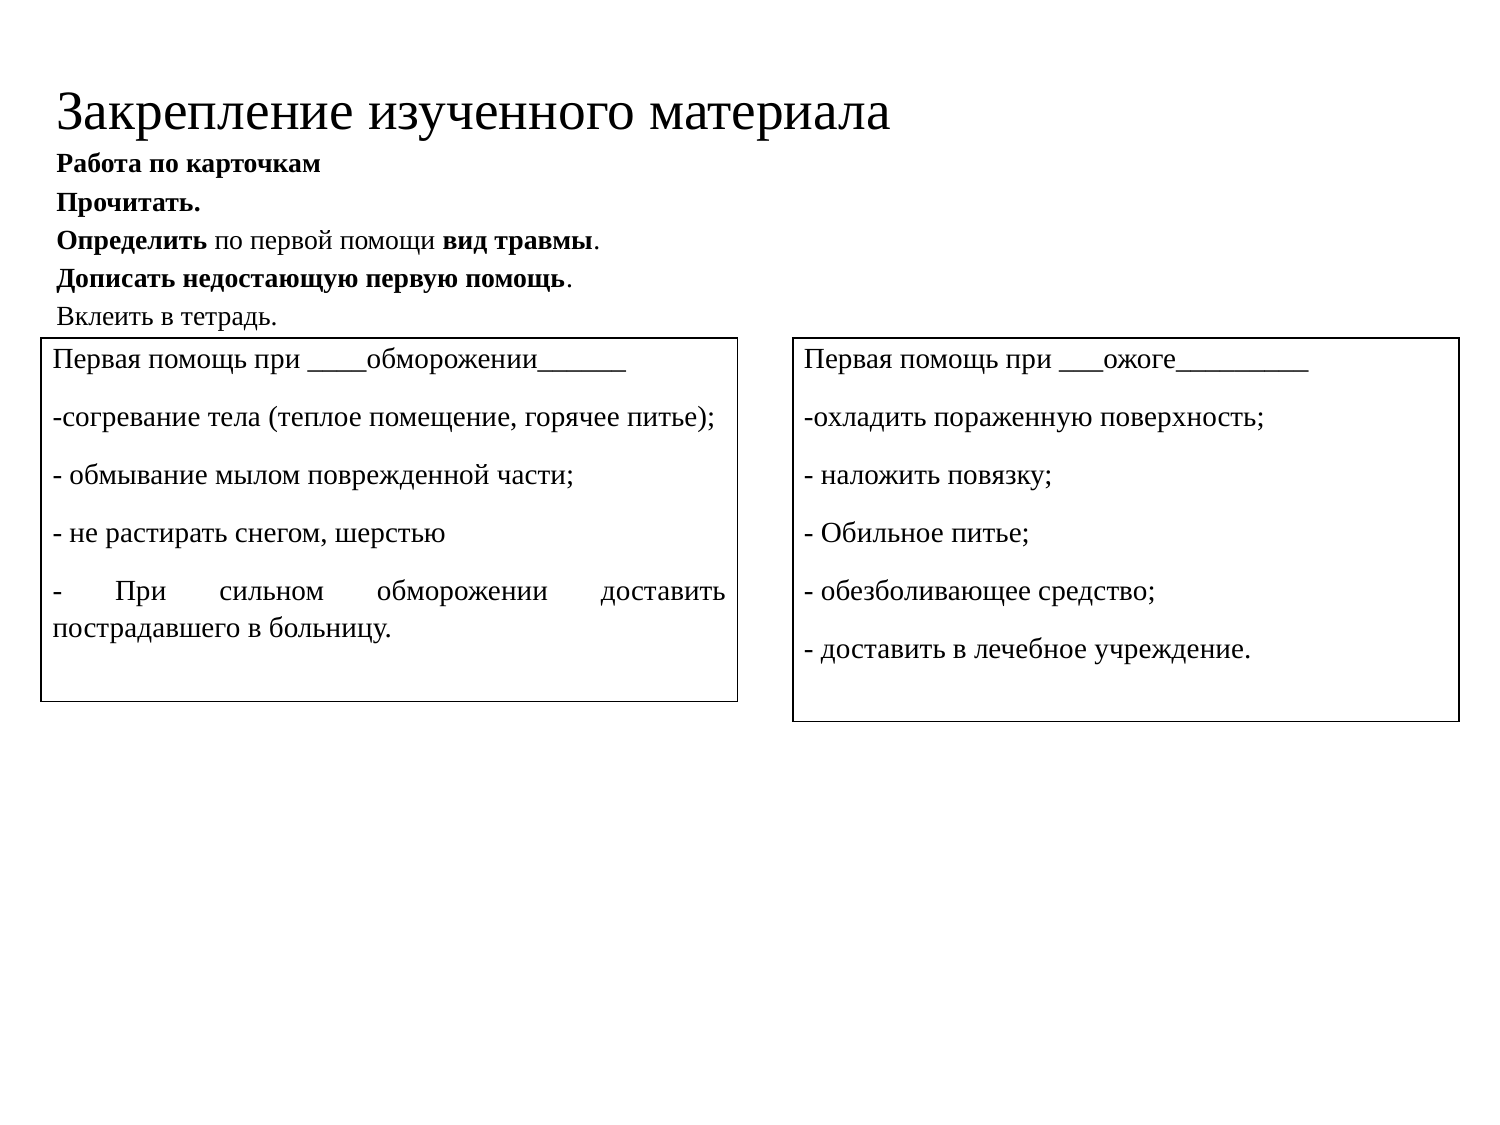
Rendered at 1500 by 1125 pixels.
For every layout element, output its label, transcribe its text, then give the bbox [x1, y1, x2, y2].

table_header Первая помощь при ____обморожении______ -согревание тела (теплое помещение, горячее питье); - обмывание мылом поврежденной части; - не растирать снегом, шерстью - При сильном обморожении доставить пострадавшего в больницу. [42, 339, 737, 701]
title Закрепление изученного материала Работа по карточкам Прочитать. Определить по первой помощи вид травмы. Дописать недостающую первую помощь. Вклеить в тетрадь. [41, 54, 1483, 374]
table_header Первая помощь при ___ожоге_________ -охладить пораженную поверхность; - наложить повязку; - Обильное питье; - обезболивающее средство; - доставить в лечебное учреждение. [794, 339, 1458, 721]
